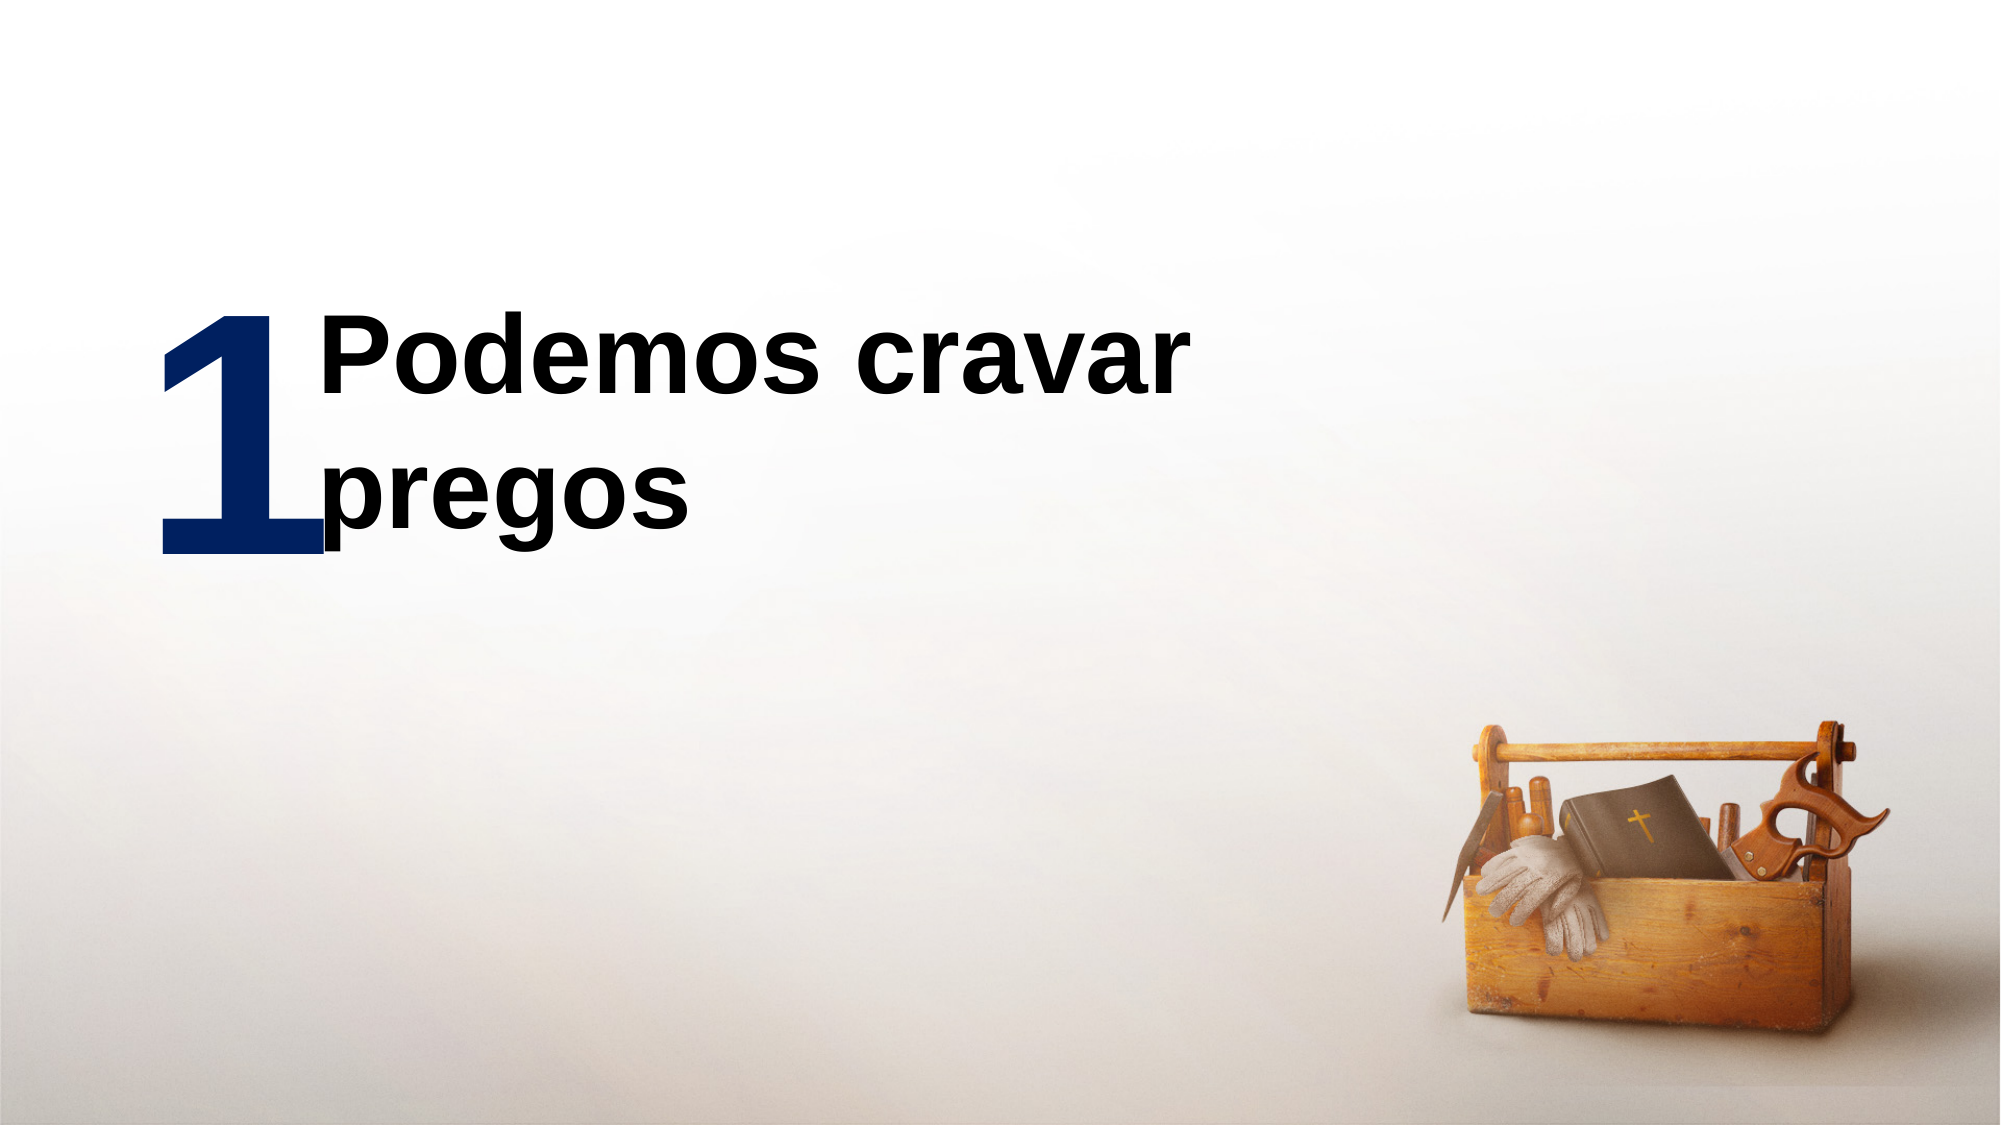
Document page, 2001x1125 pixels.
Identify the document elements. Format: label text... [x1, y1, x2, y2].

text_box 1 [126, 200, 343, 631]
picture [0, 0, 2001, 1125]
text_box Podemos cravar pregos [343, 274, 1296, 559]
